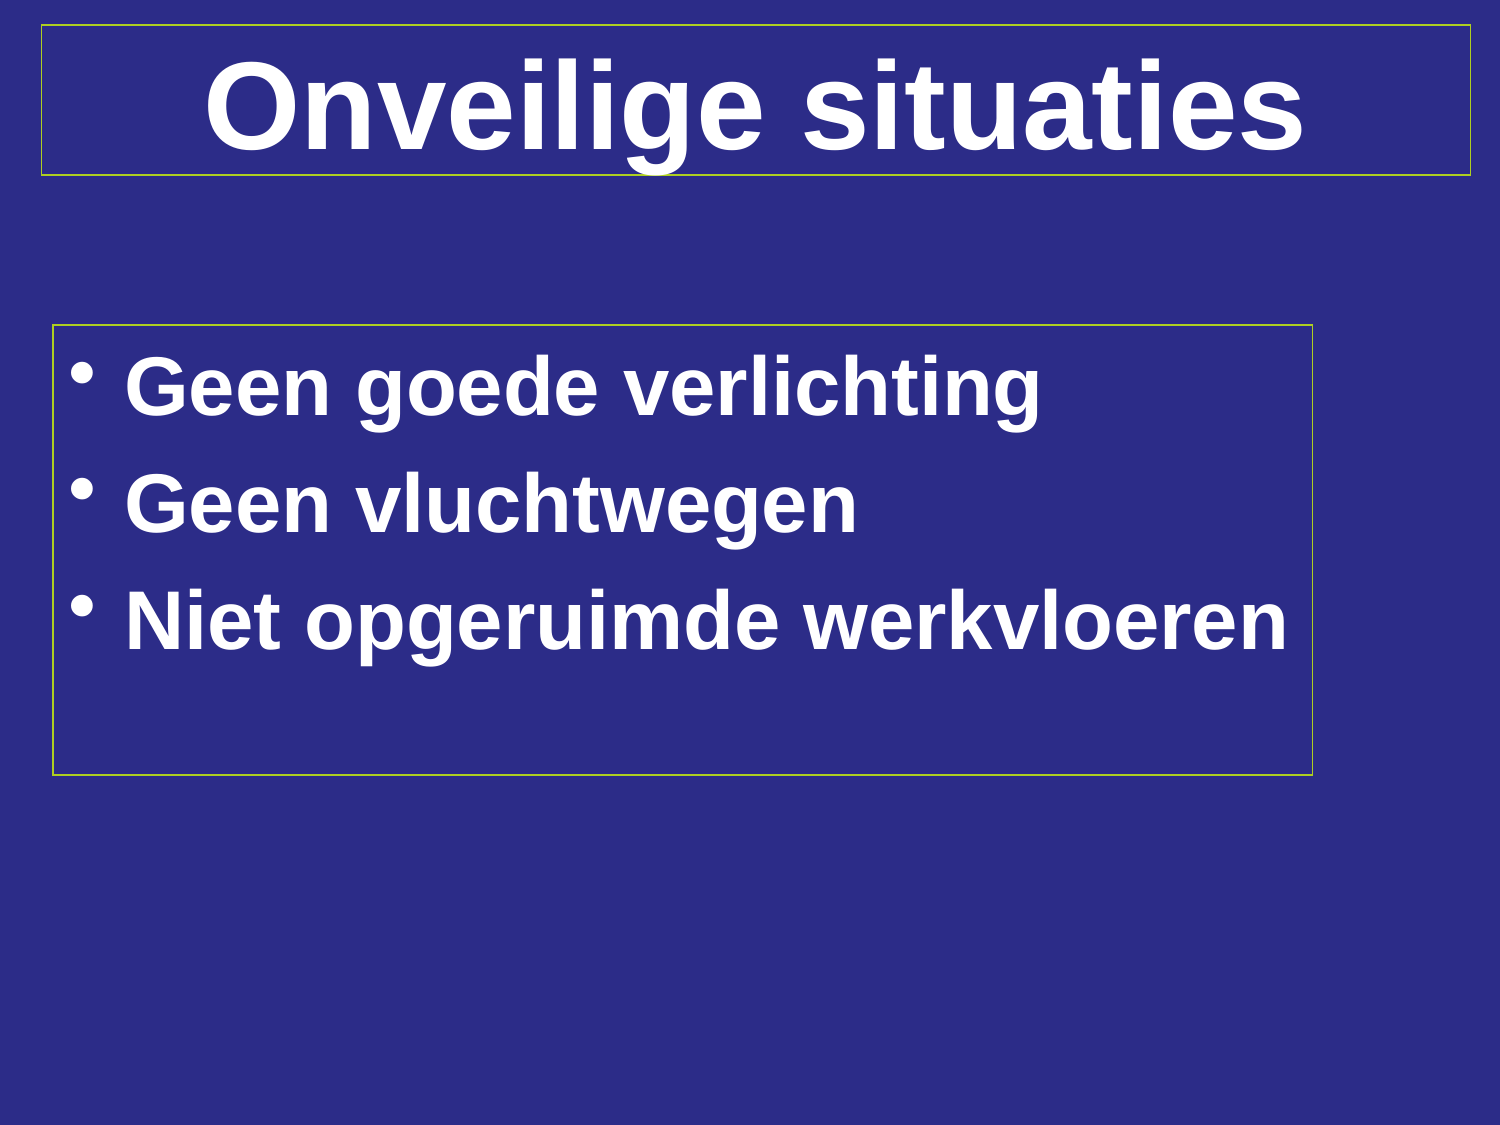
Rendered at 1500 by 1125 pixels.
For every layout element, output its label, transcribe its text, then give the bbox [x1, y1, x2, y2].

list Geen goede verlichting Geen vluchtwegen Niet opgeruimde werkvloeren [52, 324, 1313, 776]
title Onveilige situaties [41, 24, 1471, 176]
